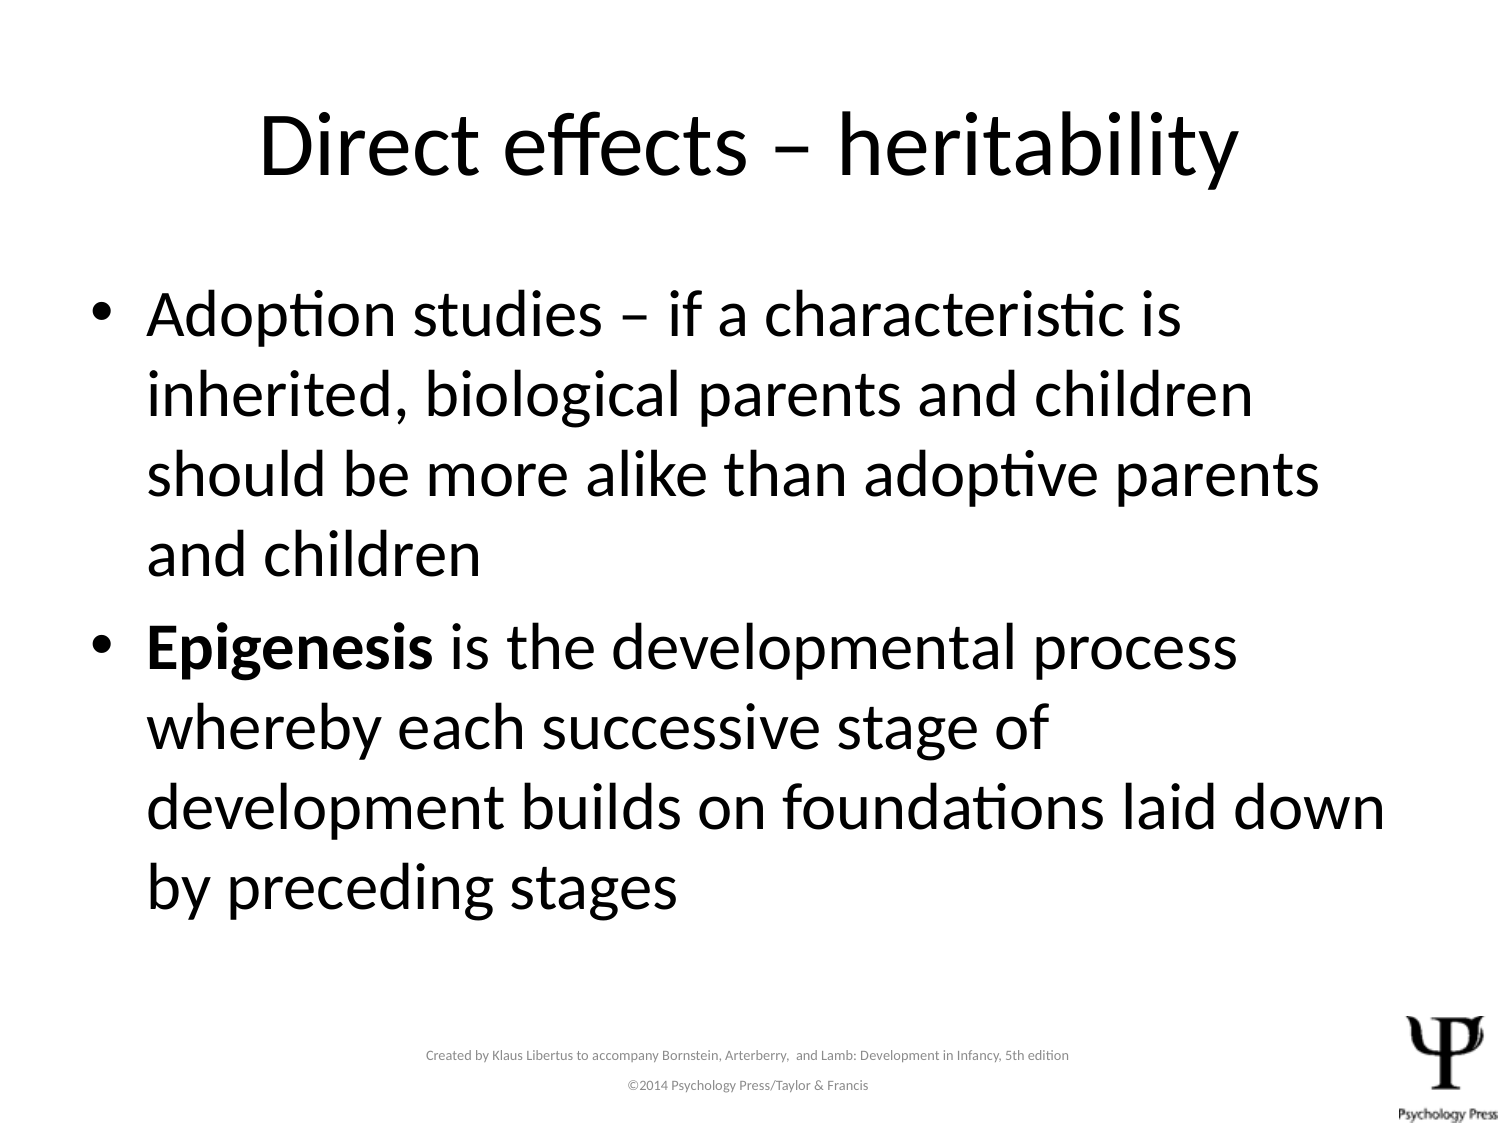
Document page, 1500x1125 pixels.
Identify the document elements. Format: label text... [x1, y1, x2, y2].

list Adoption studies – if a characteristic is inherited, biological parents and children should be more alike than adoptive parents and children Epigenesis is the developmental process whereby each successive stage of development builds on foundations laid down by preceding stages [74, 262, 1426, 1006]
picture [1399, 1016, 1498, 1123]
title Direct effects – heritability [74, 44, 1426, 233]
footer Created by Klaus Libertus to accompany Bornstein, Arterberry, and Lamb: Development in Infancy, 5th edition ©2014 Psychology Press/Taylor & Francis [75, 1042, 1425, 1103]
